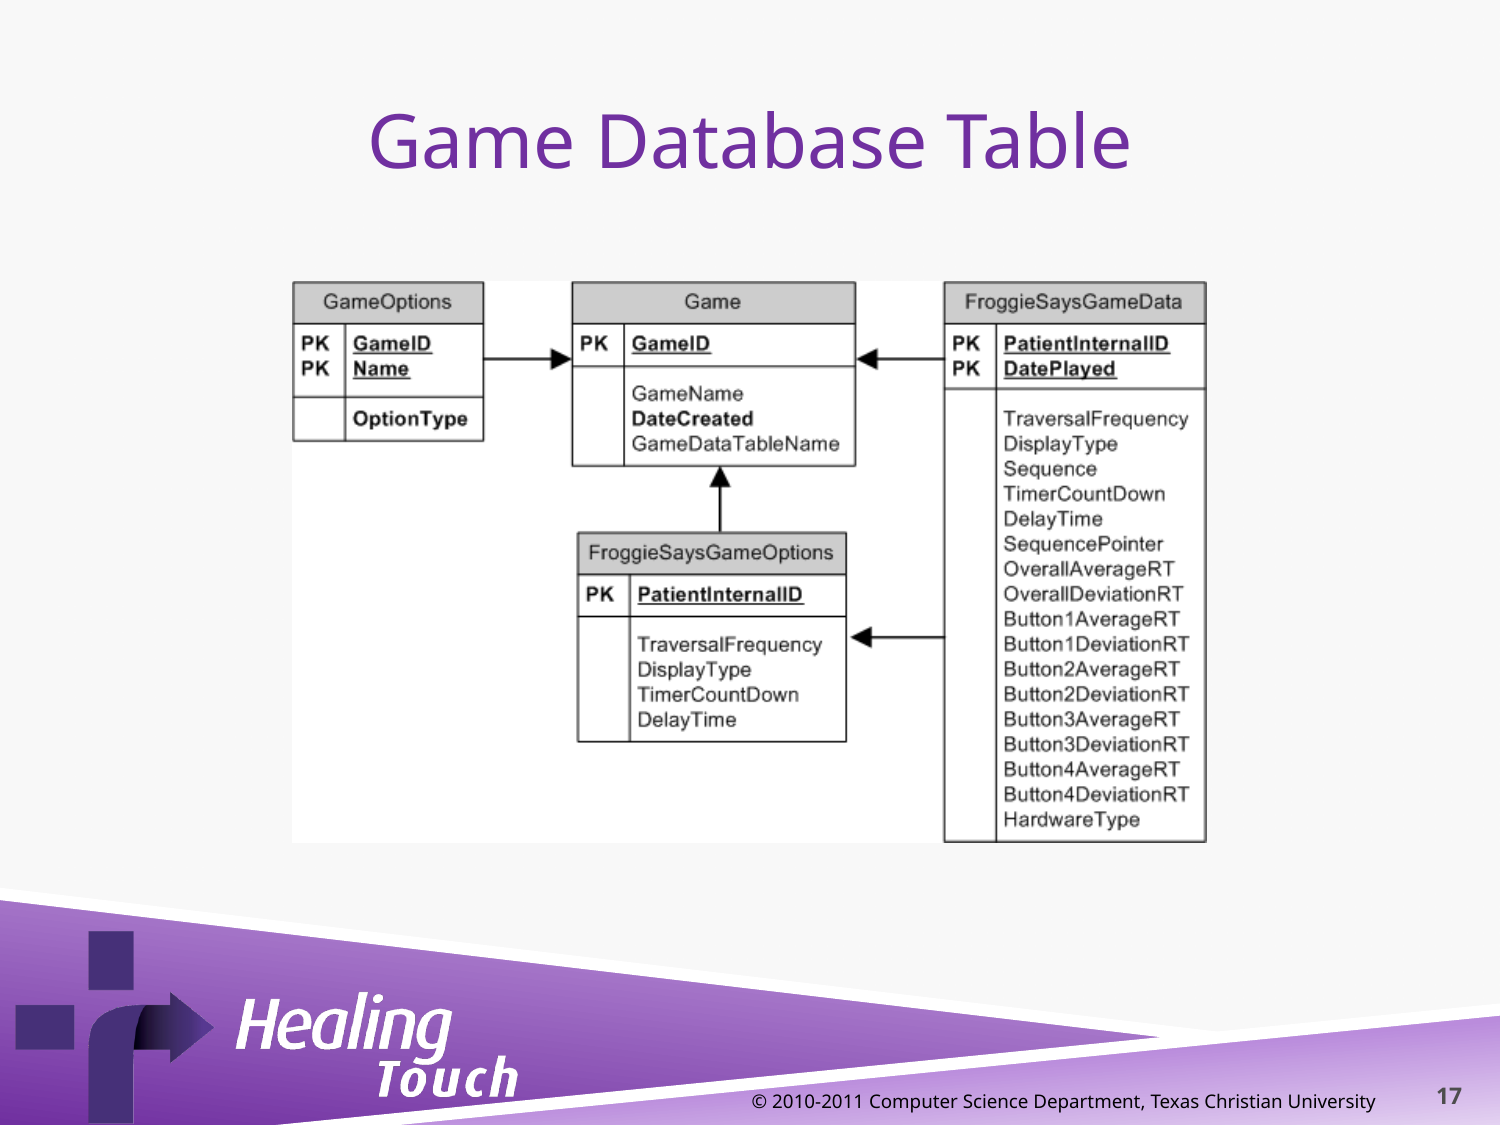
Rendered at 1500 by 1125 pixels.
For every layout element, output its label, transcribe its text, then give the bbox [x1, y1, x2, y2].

slide_number 17 [1387, 1052, 1463, 1113]
picture [7, 927, 525, 1125]
picture [292, 281, 1208, 844]
slide_number © 2010-2011 Computer Science Department, Texas Christian University [737, 1052, 1375, 1113]
title Game Database Table [112, 45, 1388, 233]
